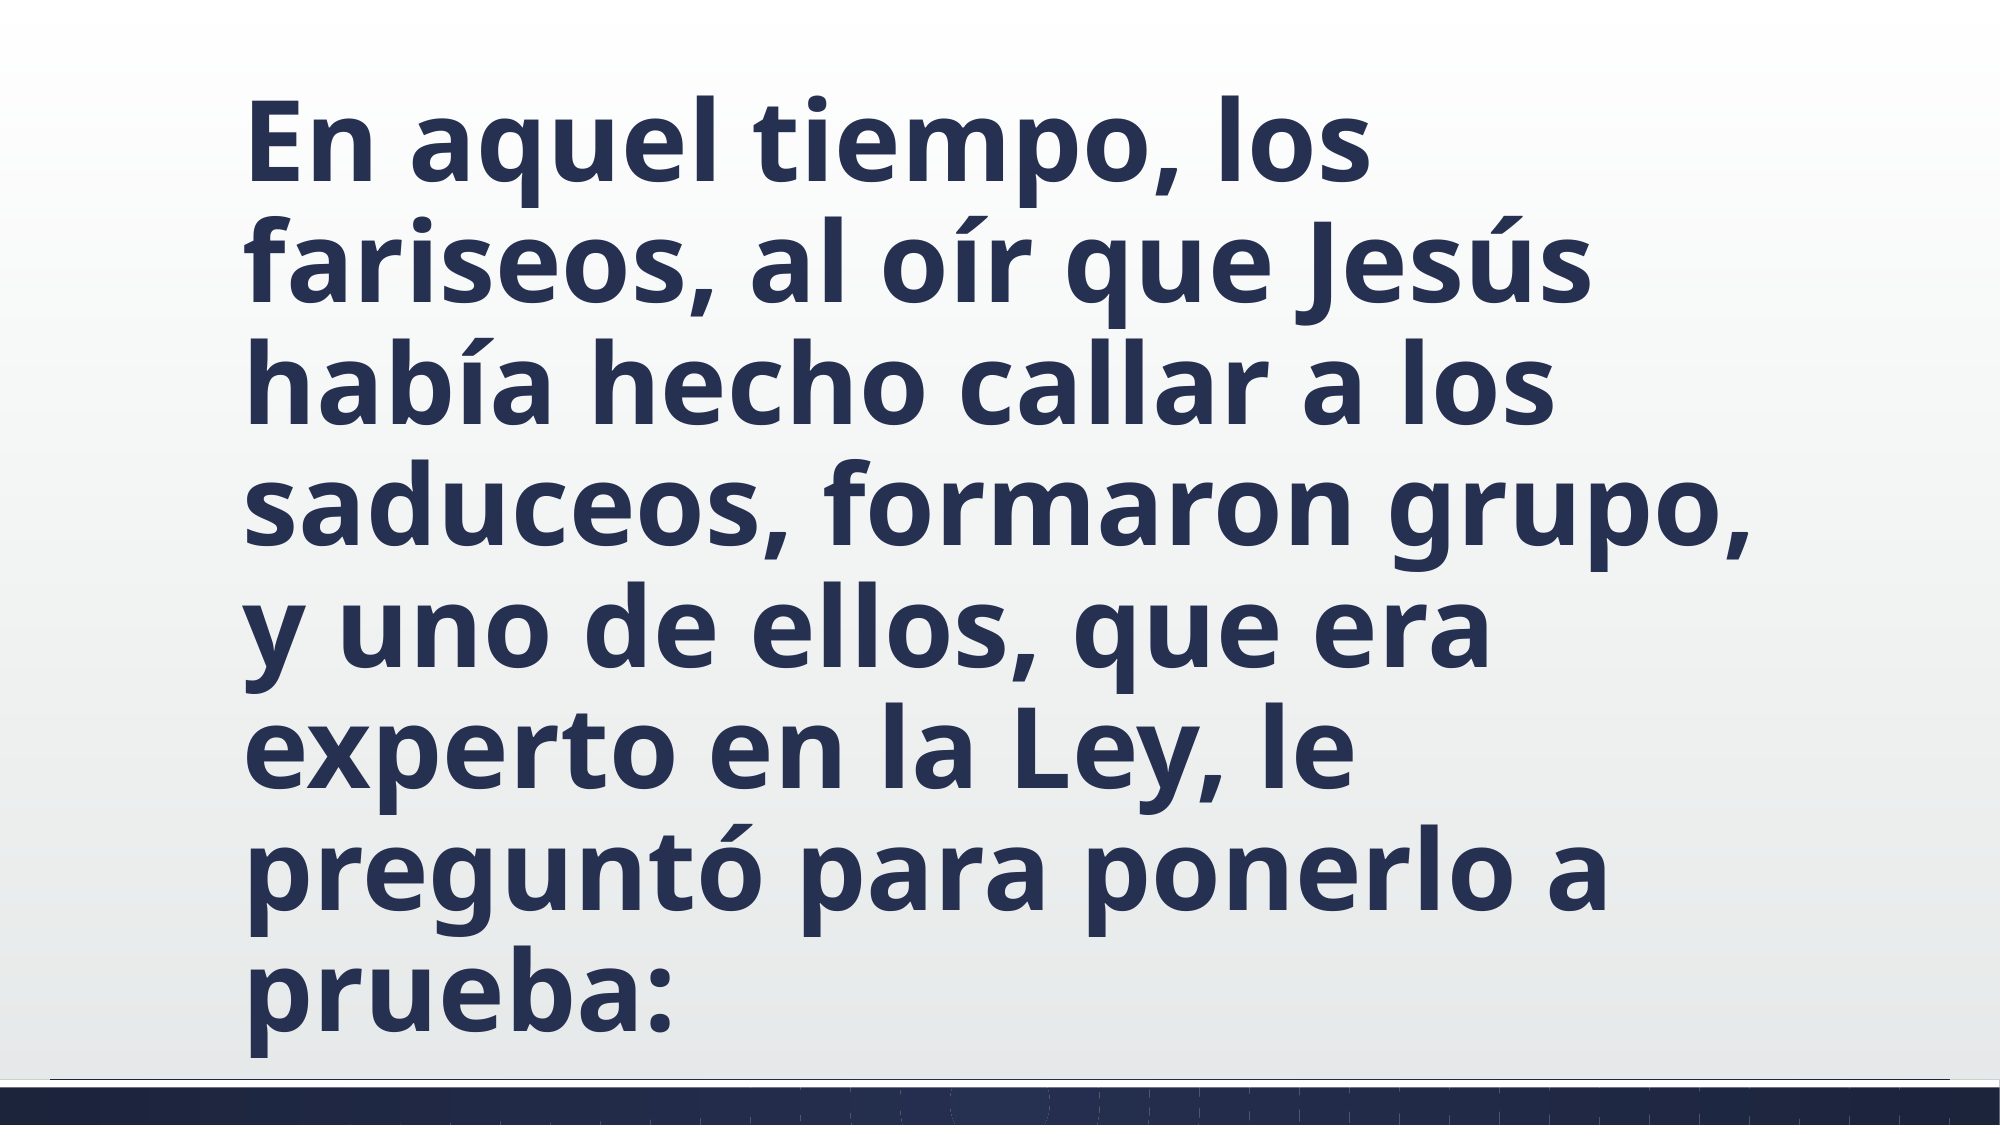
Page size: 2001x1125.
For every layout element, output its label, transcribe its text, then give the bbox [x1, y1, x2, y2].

list En aquel tiempo, los fariseos, al oír que Jesús había hecho callar a los saduceos, formaron grupo, y uno de ellos, que era experto en la Ley, le preguntó para ponerlo a prueba: [219, 76, 1780, 990]
